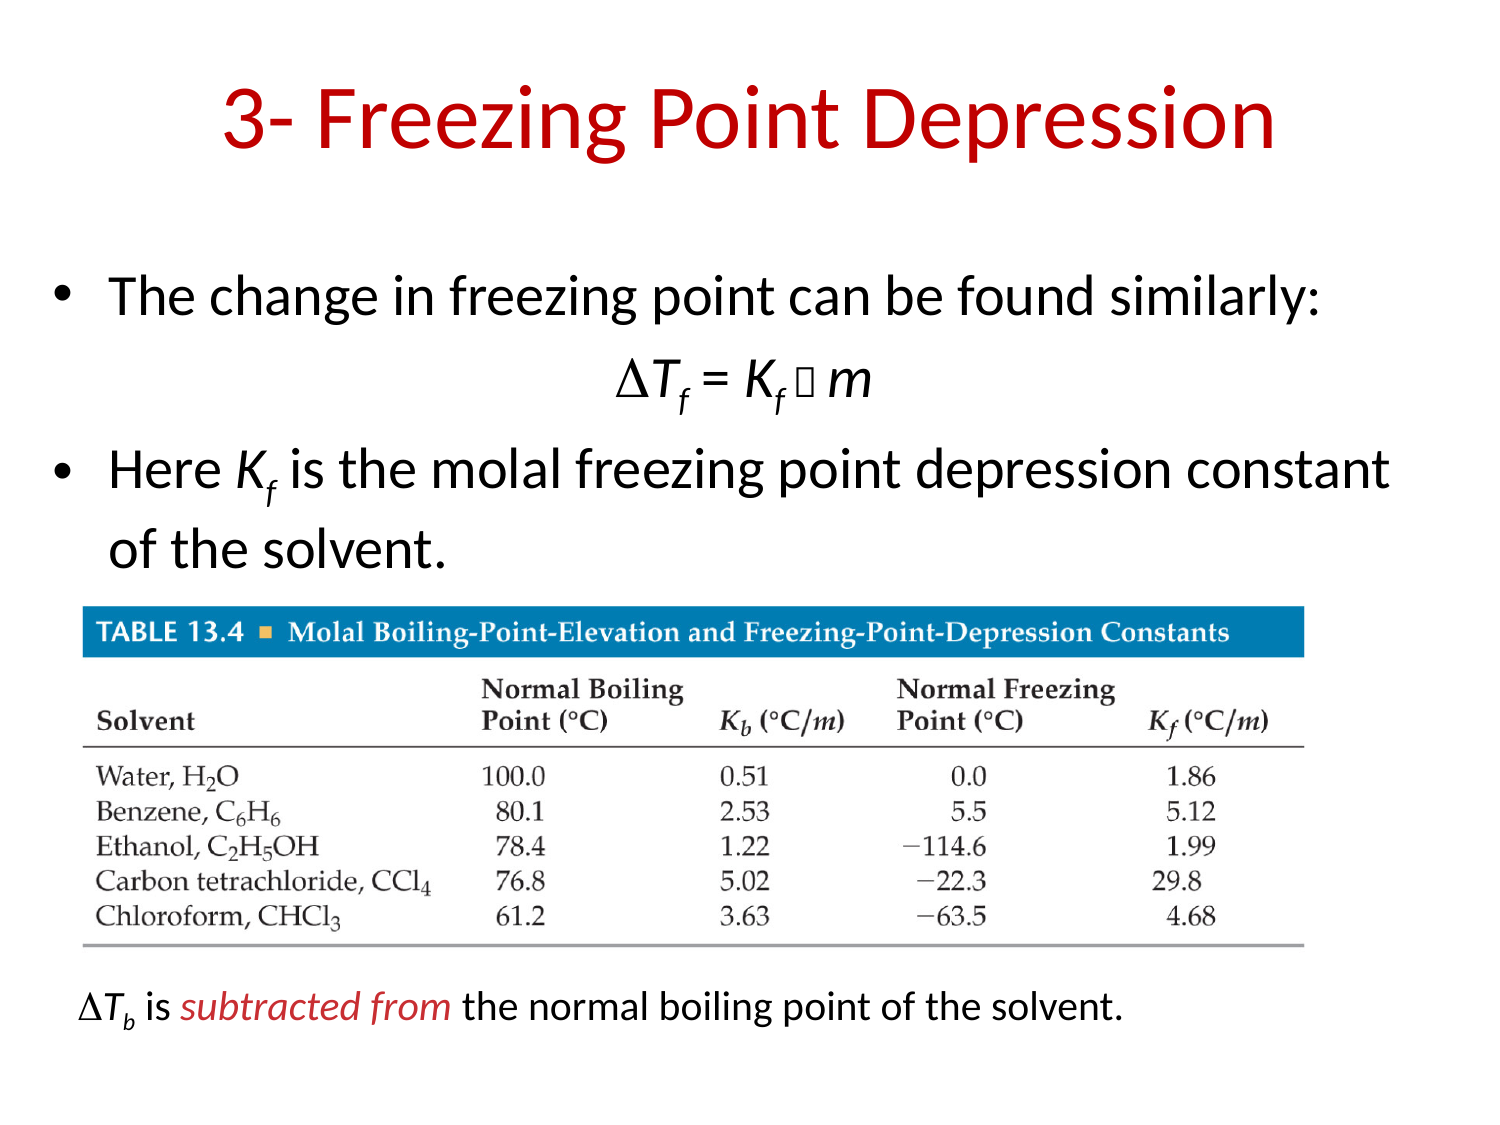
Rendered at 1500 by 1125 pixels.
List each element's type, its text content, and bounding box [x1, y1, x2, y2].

picture [74, 599, 1312, 957]
text_box The change in freezing point can be found similarly: Tf = Kf  m Here Kf is the molal freezing point depression constant of the solvent. [37, 249, 1450, 663]
text_box Tb is subtracted from the normal boiling point of the solvent. [62, 971, 1213, 1114]
text_box 3- Freezing Point Depression [112, 50, 1388, 238]
